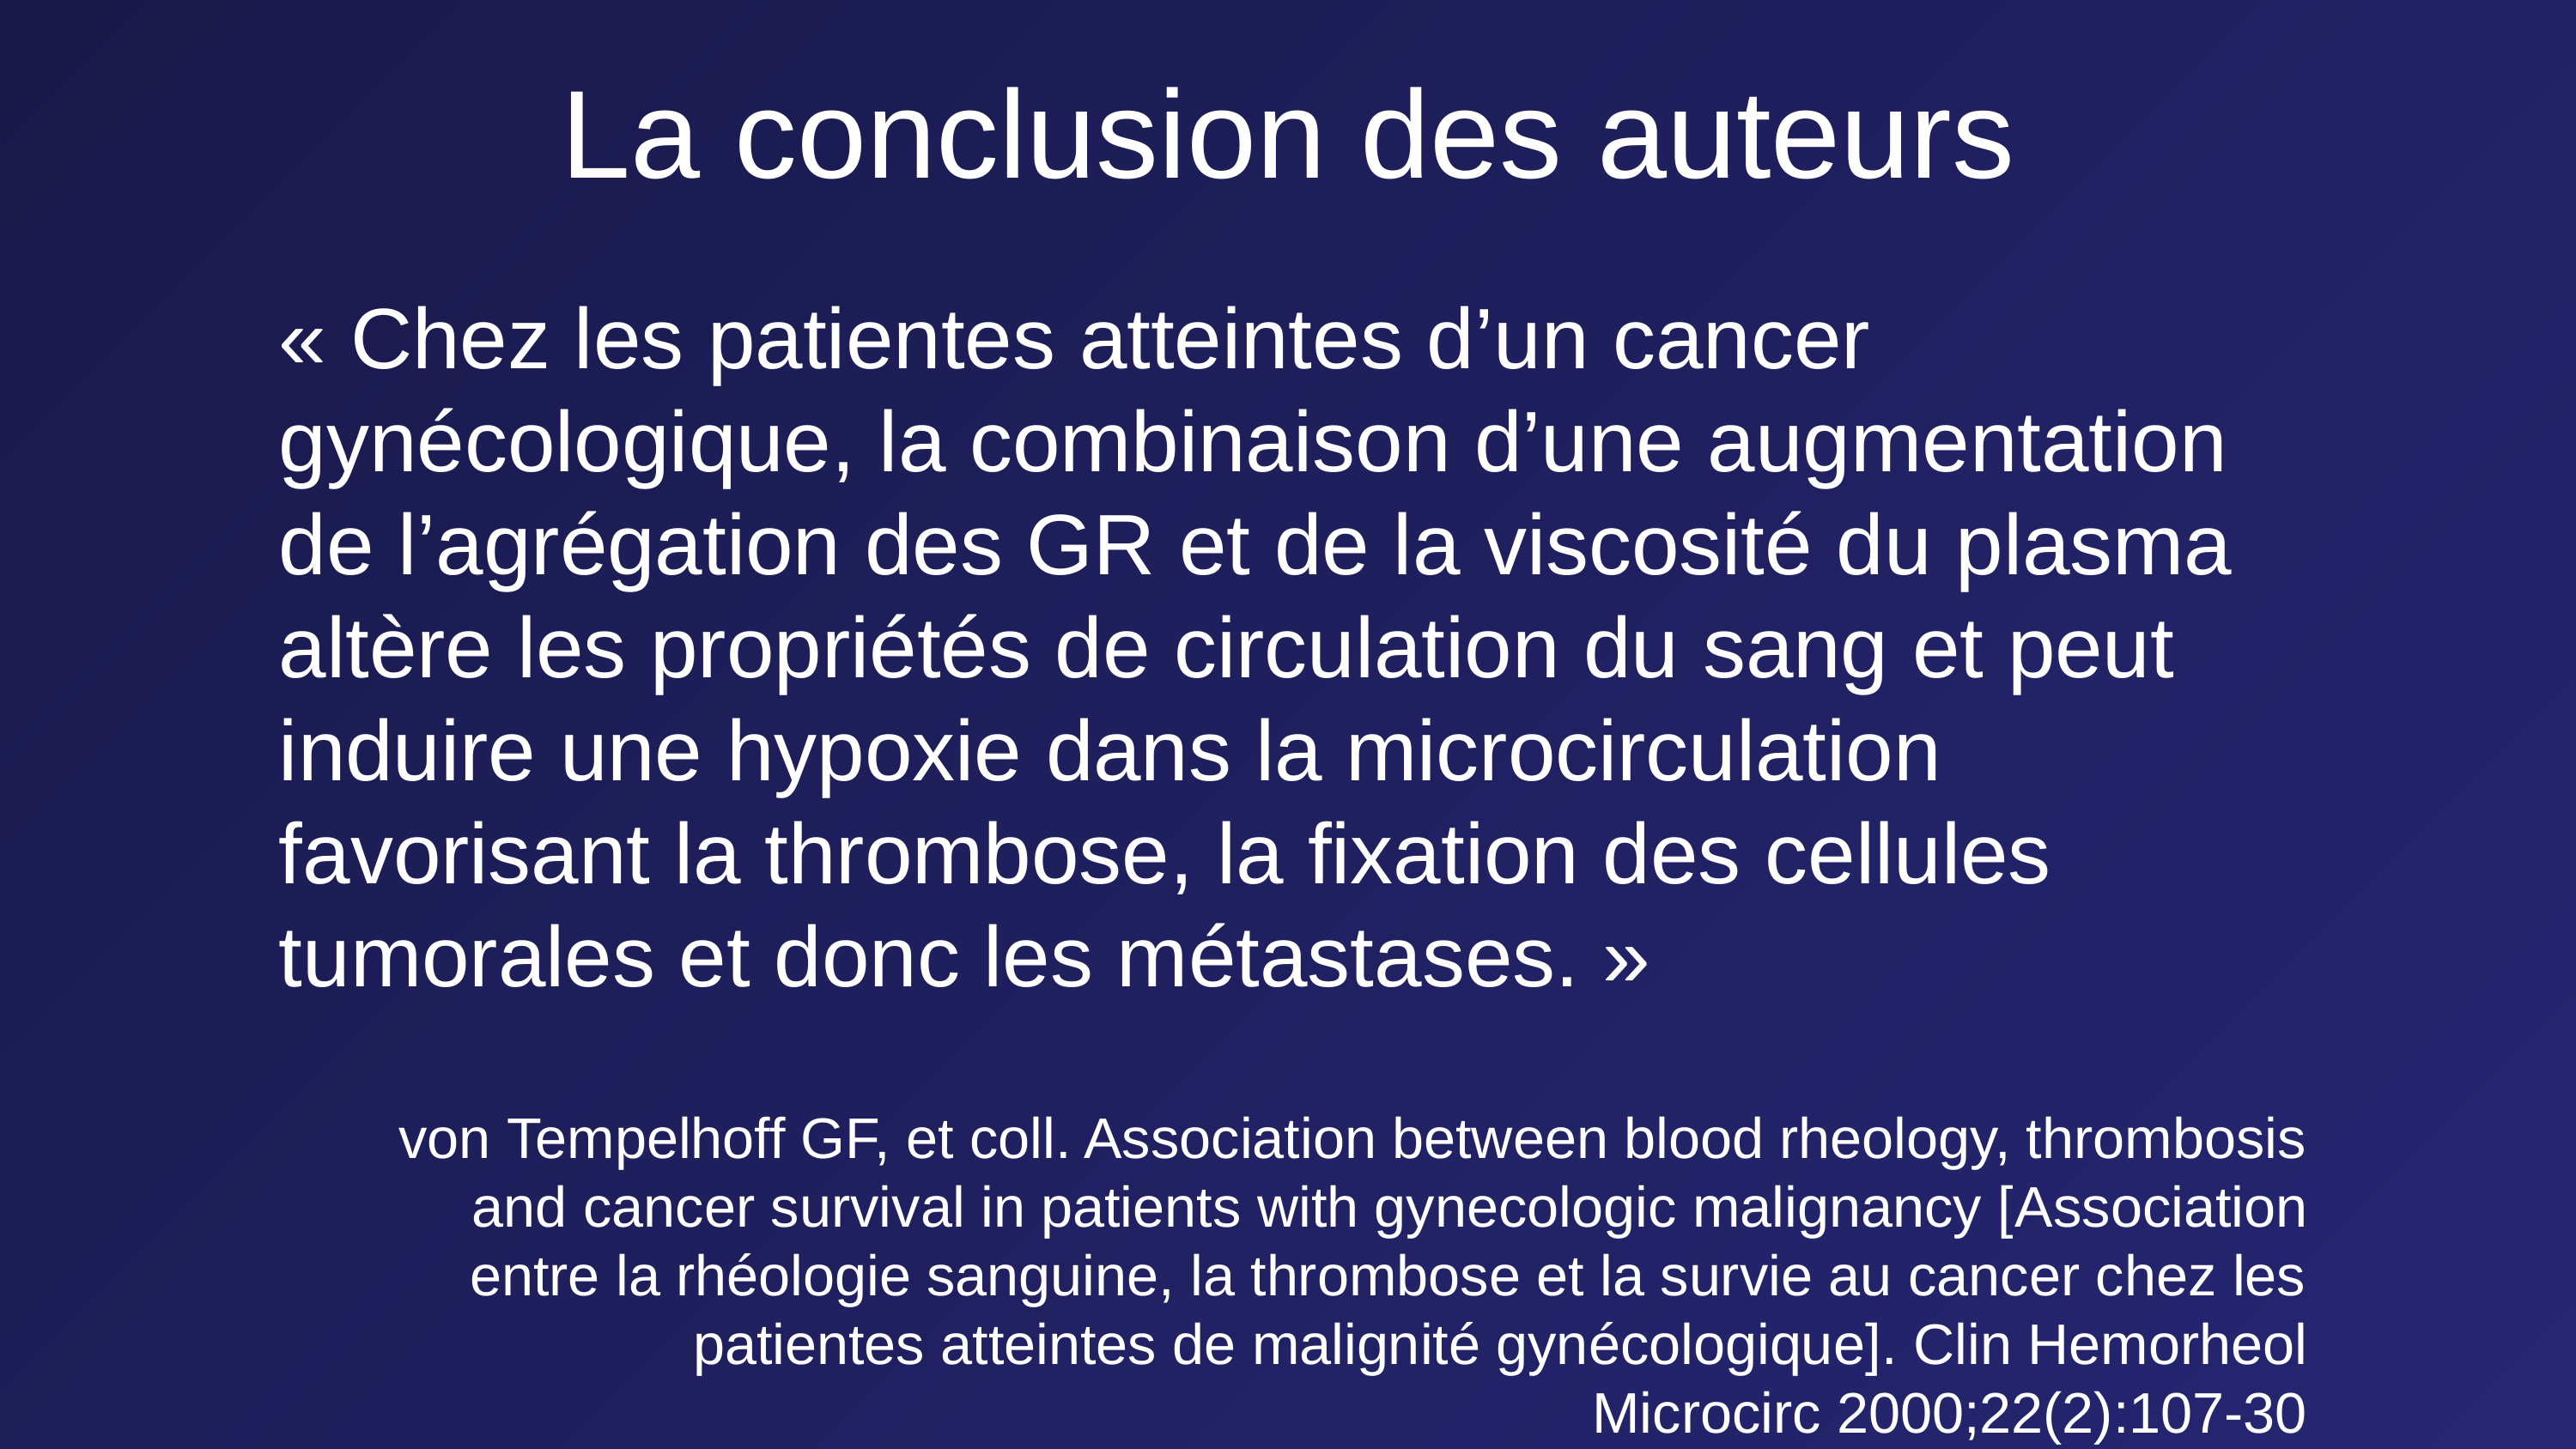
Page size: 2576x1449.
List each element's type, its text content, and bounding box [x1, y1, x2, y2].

list « Chez les patientes atteintes d’un cancer gynécologique, la combinaison d’une augmentation de l’agrégation des GR et de la viscosité du plasma altère les propriétés de circulation du sang et peut induire une hypoxie dans la microcirculation favorisant la thrombose, la fixation des cellules tumorales et donc les métastases. » [258, 272, 2354, 1019]
text_box von Tempelhoff GF, et coll. Association between blood rheology, thrombosis and cancer survival in patients with gynecologic malignancy [Association entre la rhéologie sanguine, la thrombose et la survie au cancer chez les patientes atteintes de malignité gynécologique]. Clin Hemorheol Microcirc 2000;22(2):107-30 [325, 1090, 2330, 1449]
title La conclusion des auteurs [304, 58, 2272, 198]
